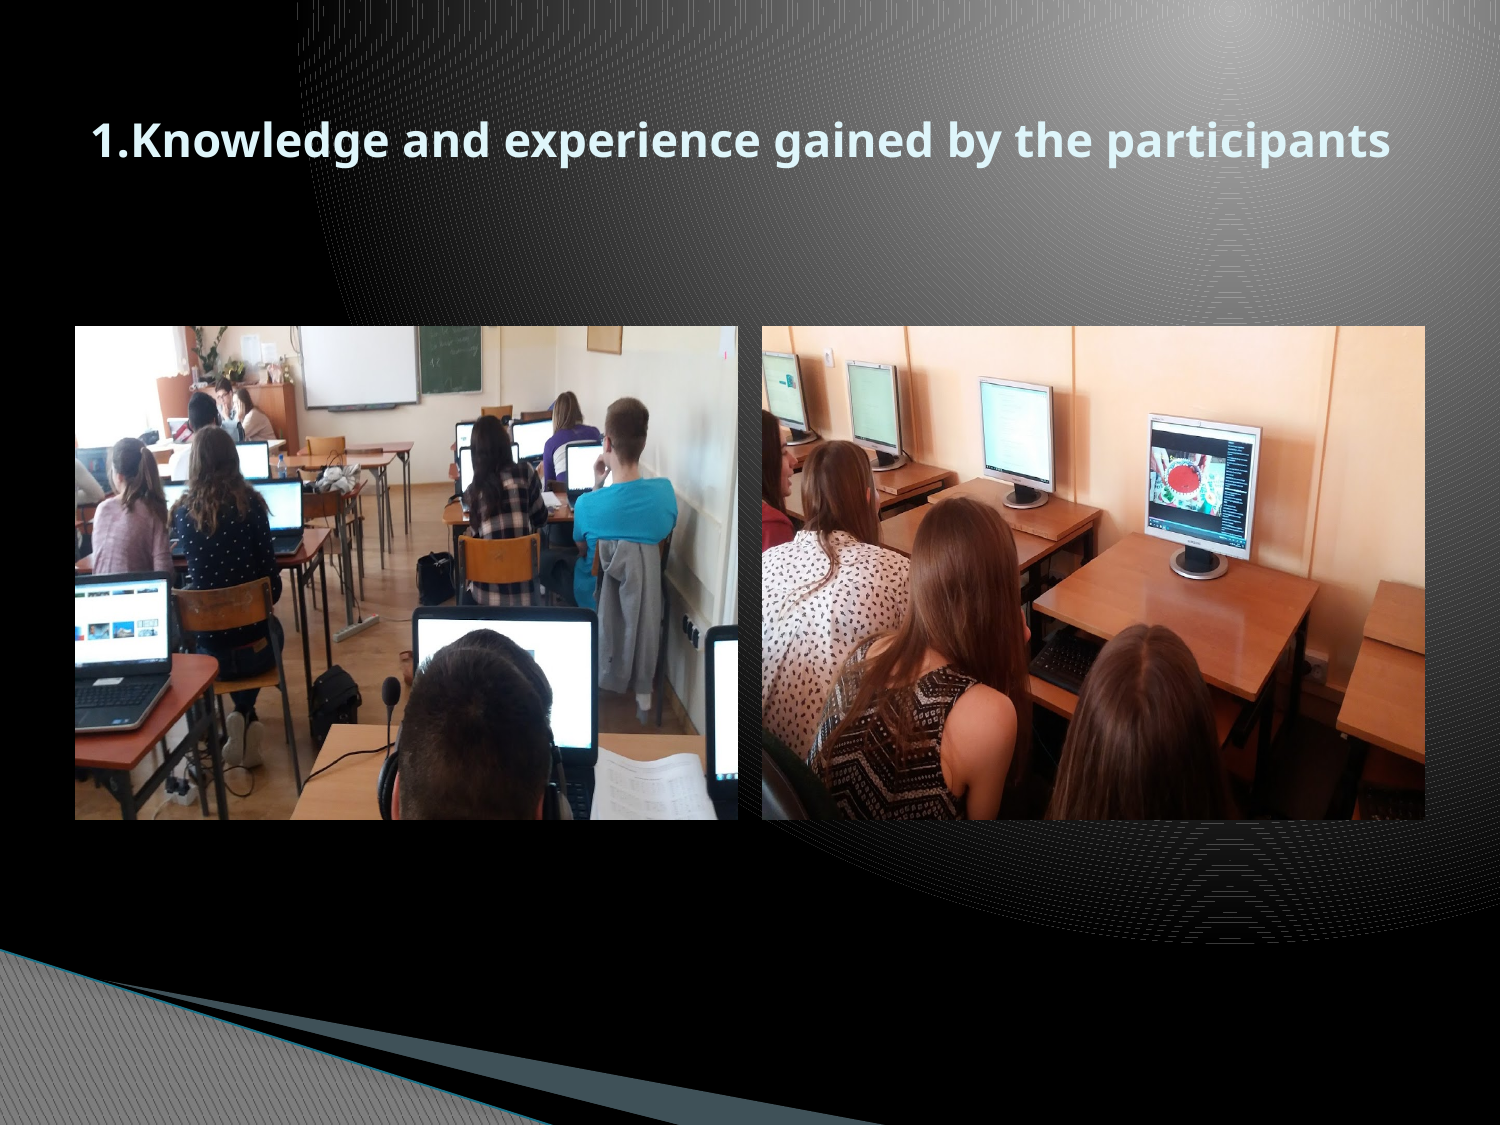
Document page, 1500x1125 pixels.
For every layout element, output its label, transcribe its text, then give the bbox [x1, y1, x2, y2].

picture [0, 952, 543, 1125]
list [762, 325, 1426, 821]
title 1.Knowledge and experience gained by the participants [75, 45, 1425, 233]
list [74, 325, 738, 821]
